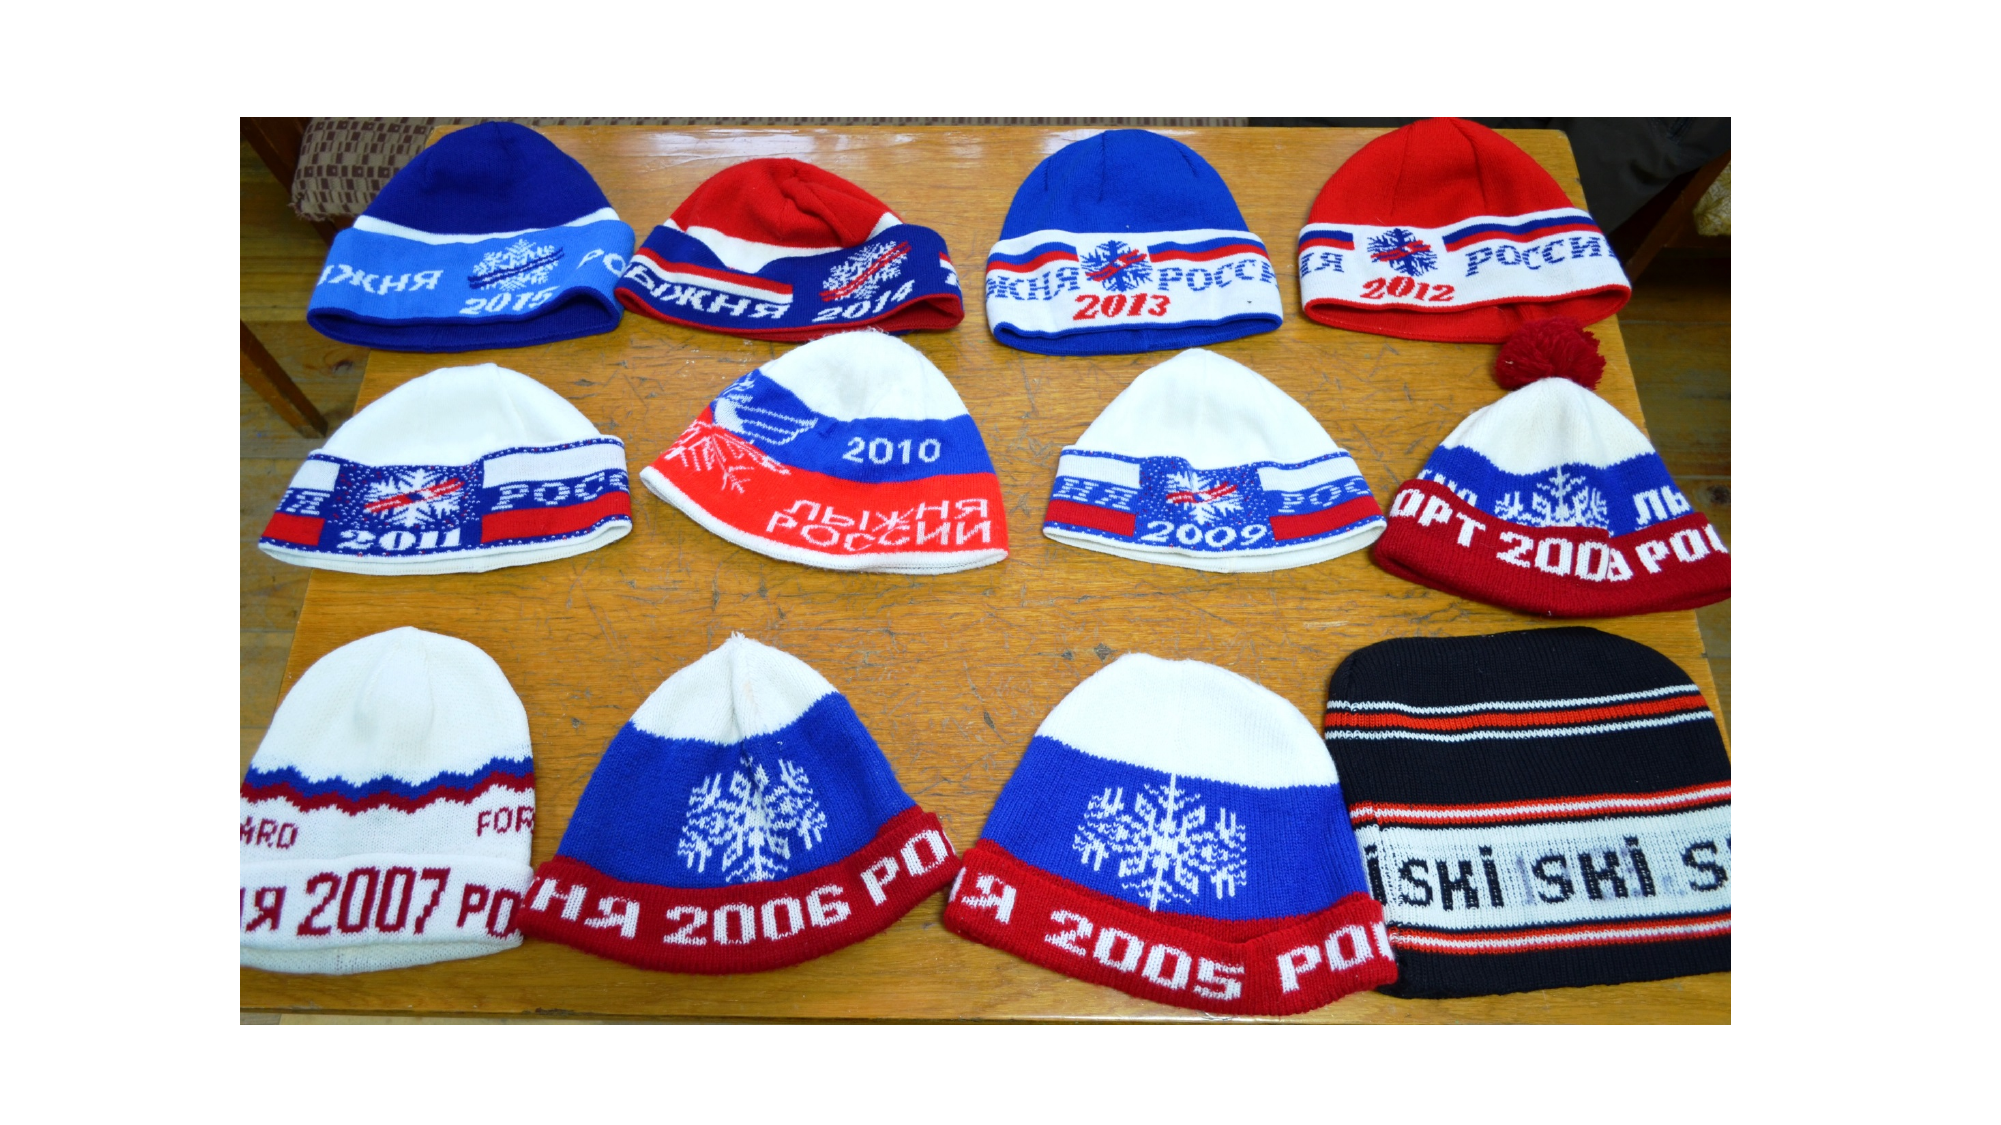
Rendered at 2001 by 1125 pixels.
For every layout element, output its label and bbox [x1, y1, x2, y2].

list [240, 117, 1731, 1025]
